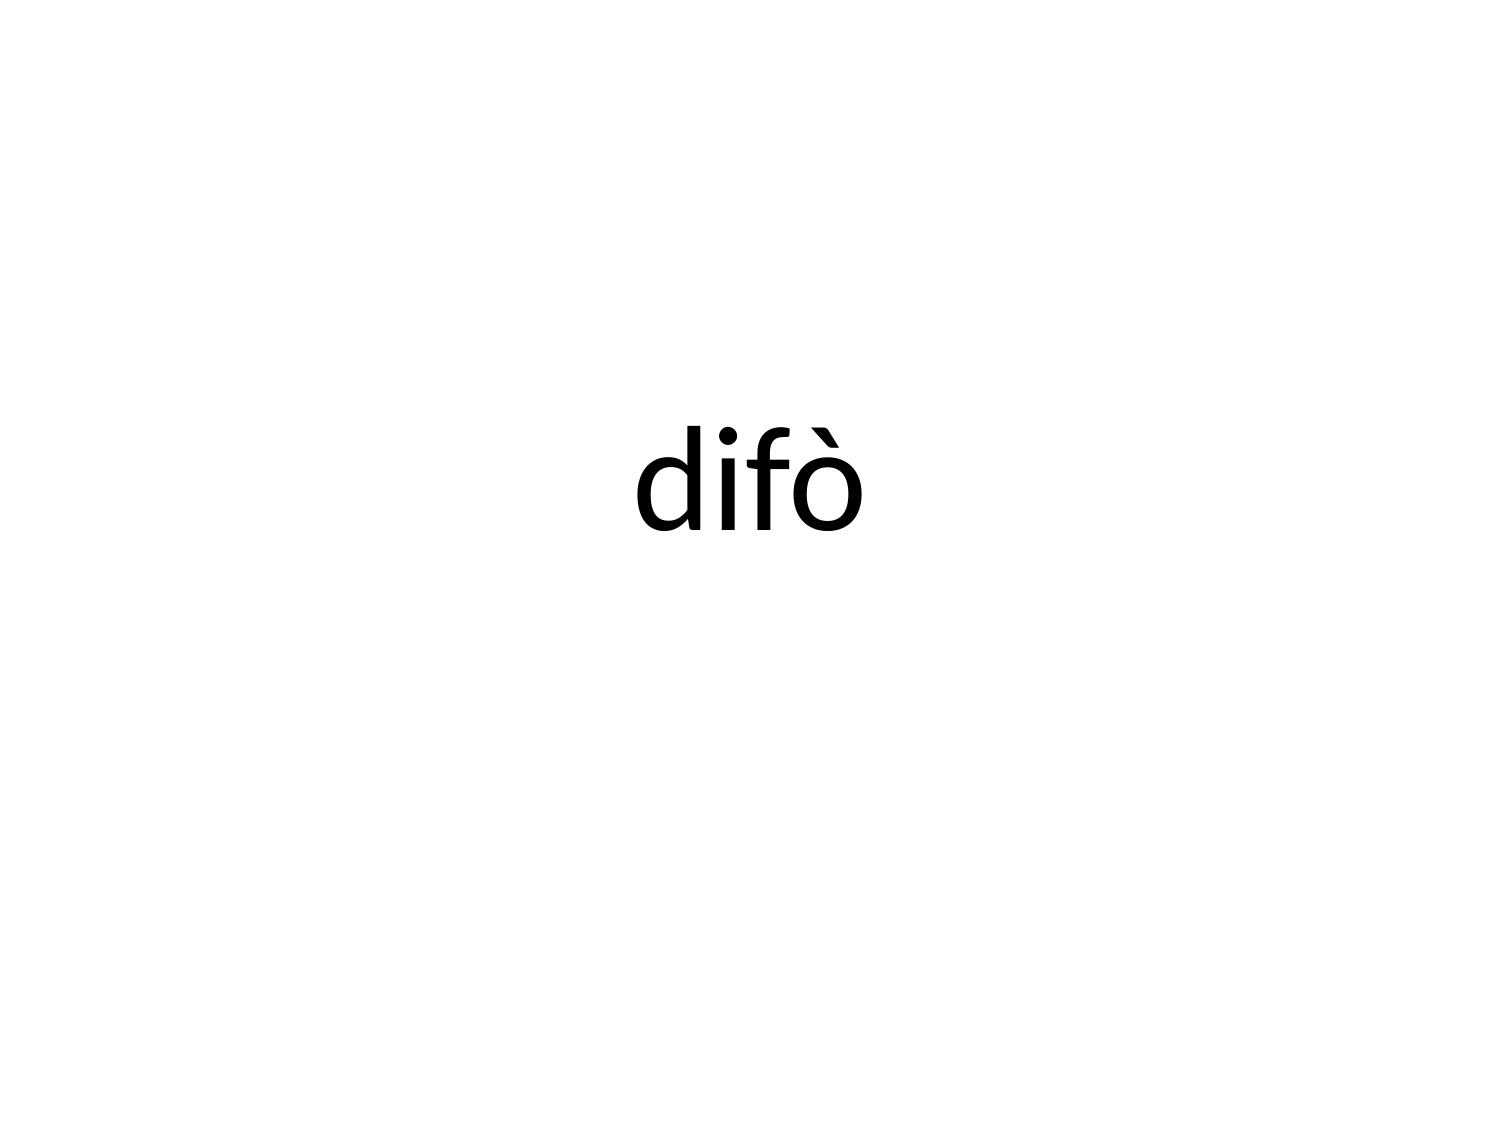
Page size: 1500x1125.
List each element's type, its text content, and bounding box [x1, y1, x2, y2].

title difò [112, 349, 1388, 591]
